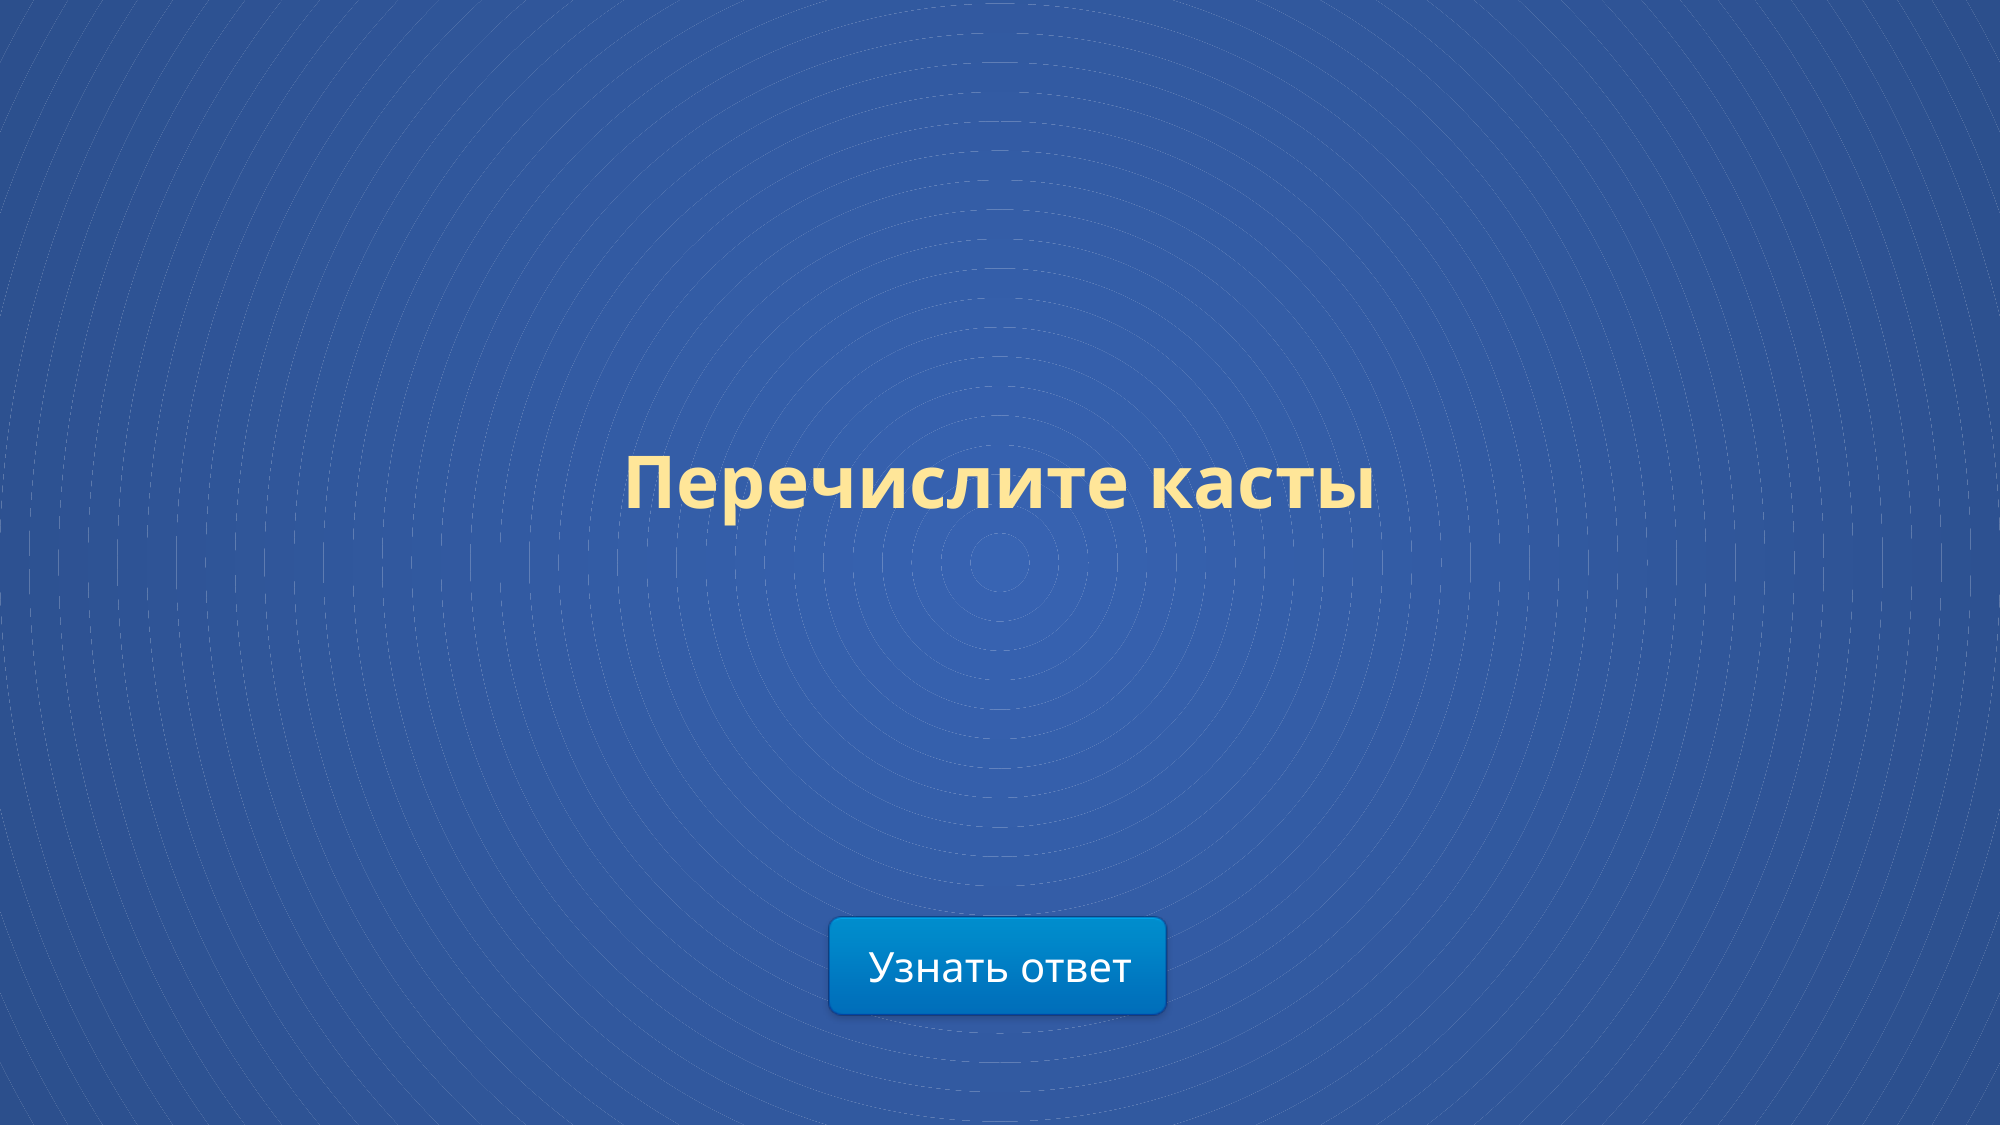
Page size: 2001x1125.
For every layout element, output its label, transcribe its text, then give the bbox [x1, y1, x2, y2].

text_box Перечислите касты [403, 428, 1598, 531]
picture [793, 902, 1180, 1035]
